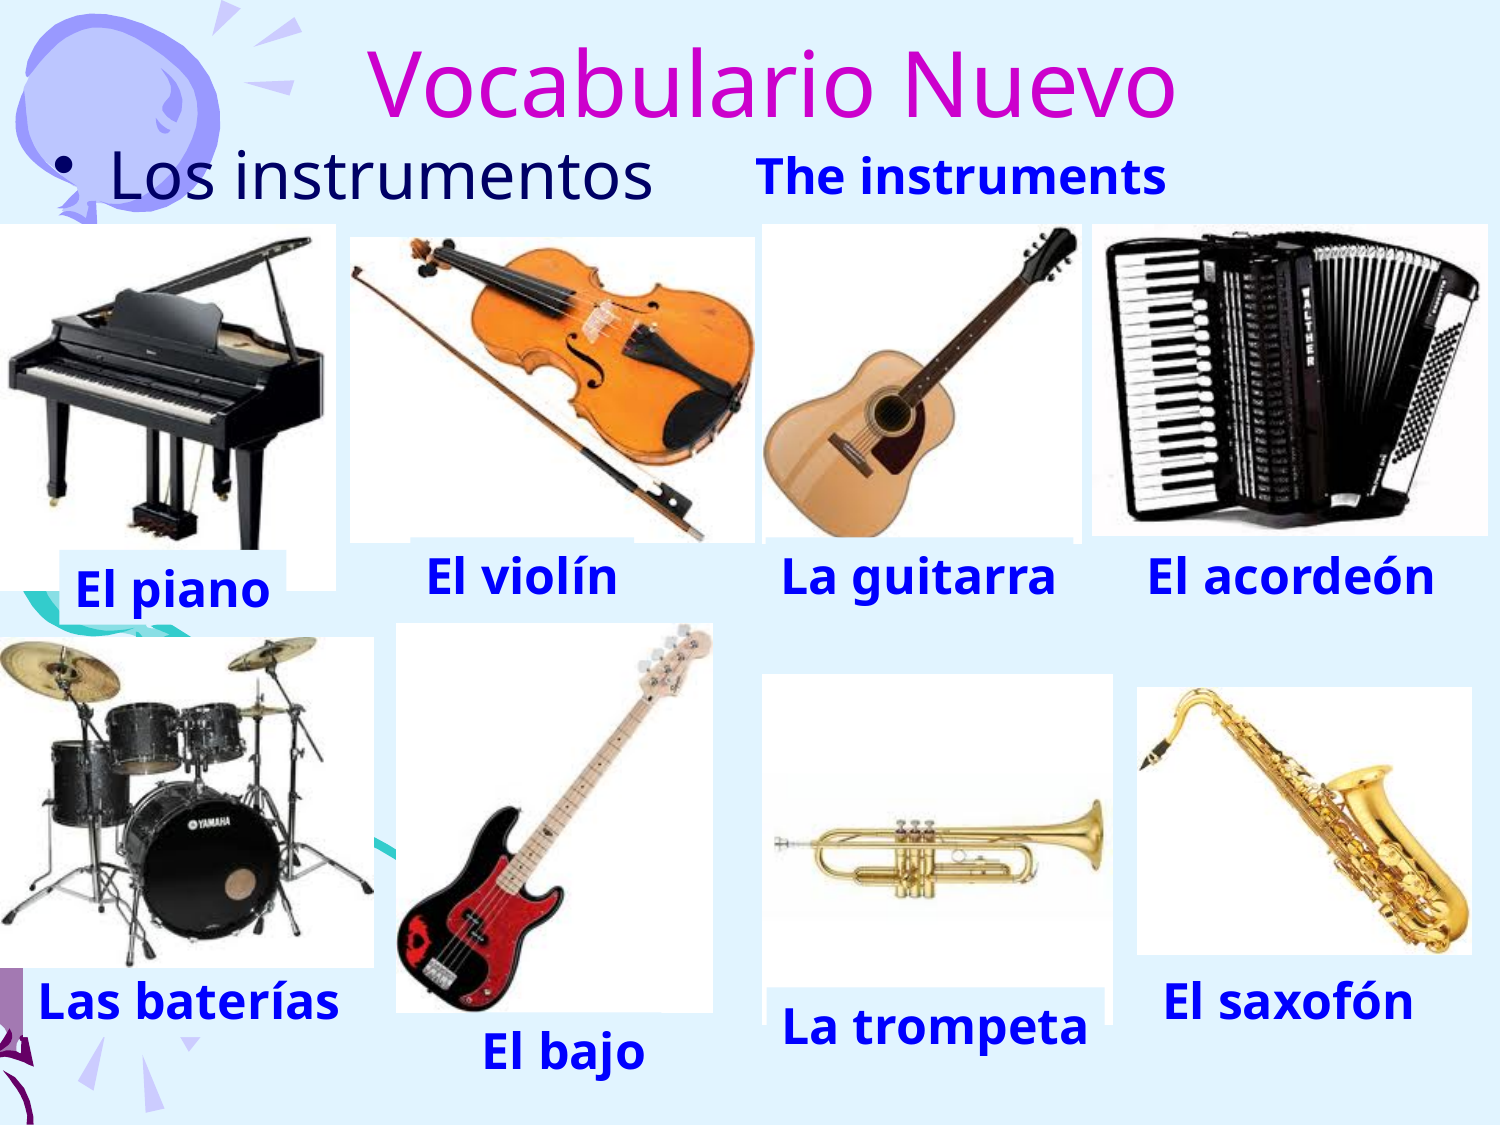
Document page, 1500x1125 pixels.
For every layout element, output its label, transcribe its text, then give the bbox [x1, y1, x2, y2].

text_box La guitarra [765, 552, 1074, 613]
picture [0, 637, 374, 968]
picture [349, 237, 755, 543]
picture [1091, 224, 1488, 537]
text_box El violín [410, 551, 635, 613]
text_box El piano [59, 599, 287, 625]
list Los instrumentos [37, 125, 1388, 856]
text_box El bajo [467, 1022, 662, 1088]
text_box La trompeta [766, 1034, 1105, 1063]
picture [762, 674, 1113, 1026]
text_box El saxofón [1147, 963, 1431, 1038]
title Vocabulario Nuevo [97, 0, 1450, 145]
text_box El acordeón [1132, 544, 1452, 613]
picture [762, 224, 1082, 544]
text_box Las baterías [23, 977, 356, 1038]
picture [396, 623, 713, 1013]
text_box The instruments [740, 137, 1183, 213]
picture [0, 224, 337, 591]
picture [1137, 687, 1472, 955]
